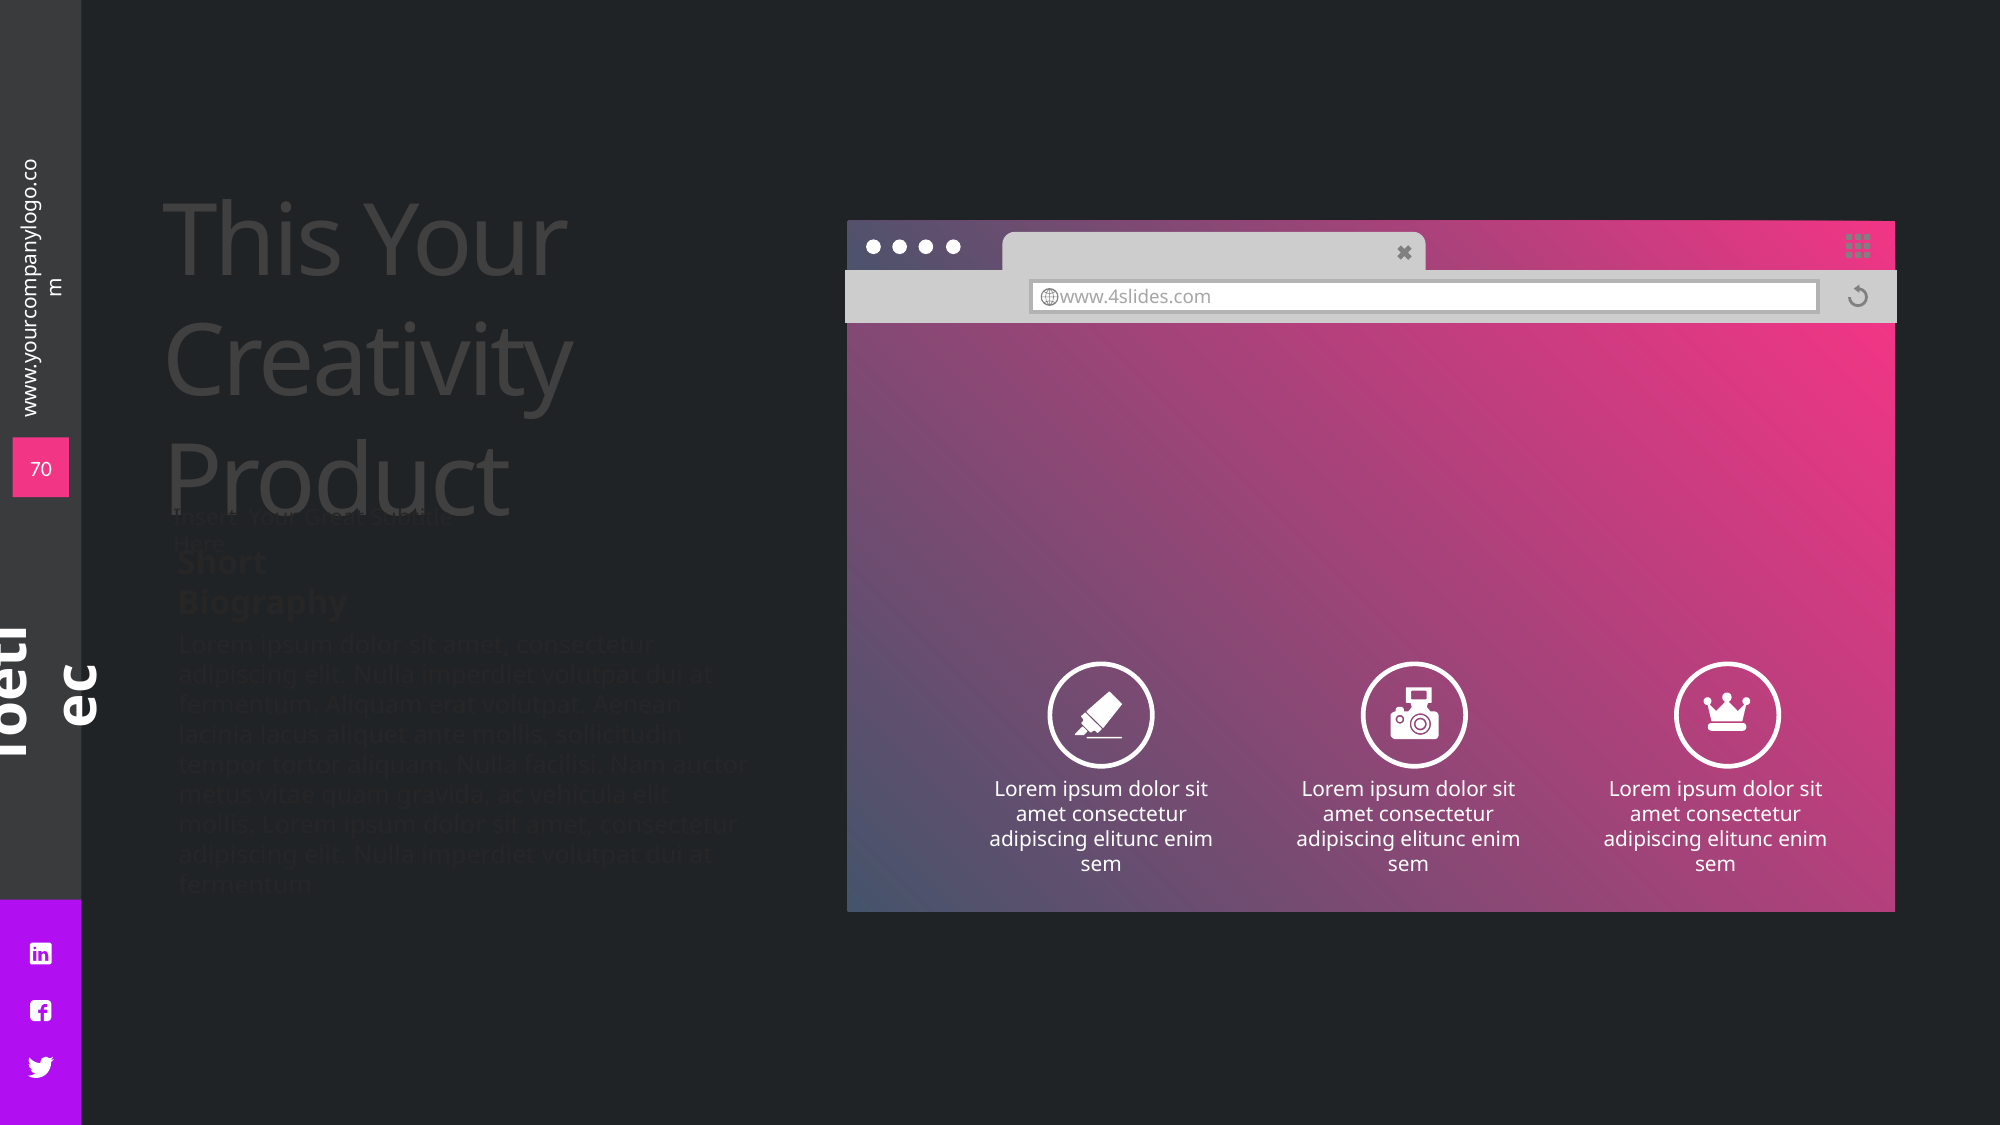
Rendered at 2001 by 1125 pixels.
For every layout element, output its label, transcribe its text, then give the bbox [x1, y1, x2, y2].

picture [81, 0, 2000, 1125]
slide_number 70 [12, 437, 69, 498]
